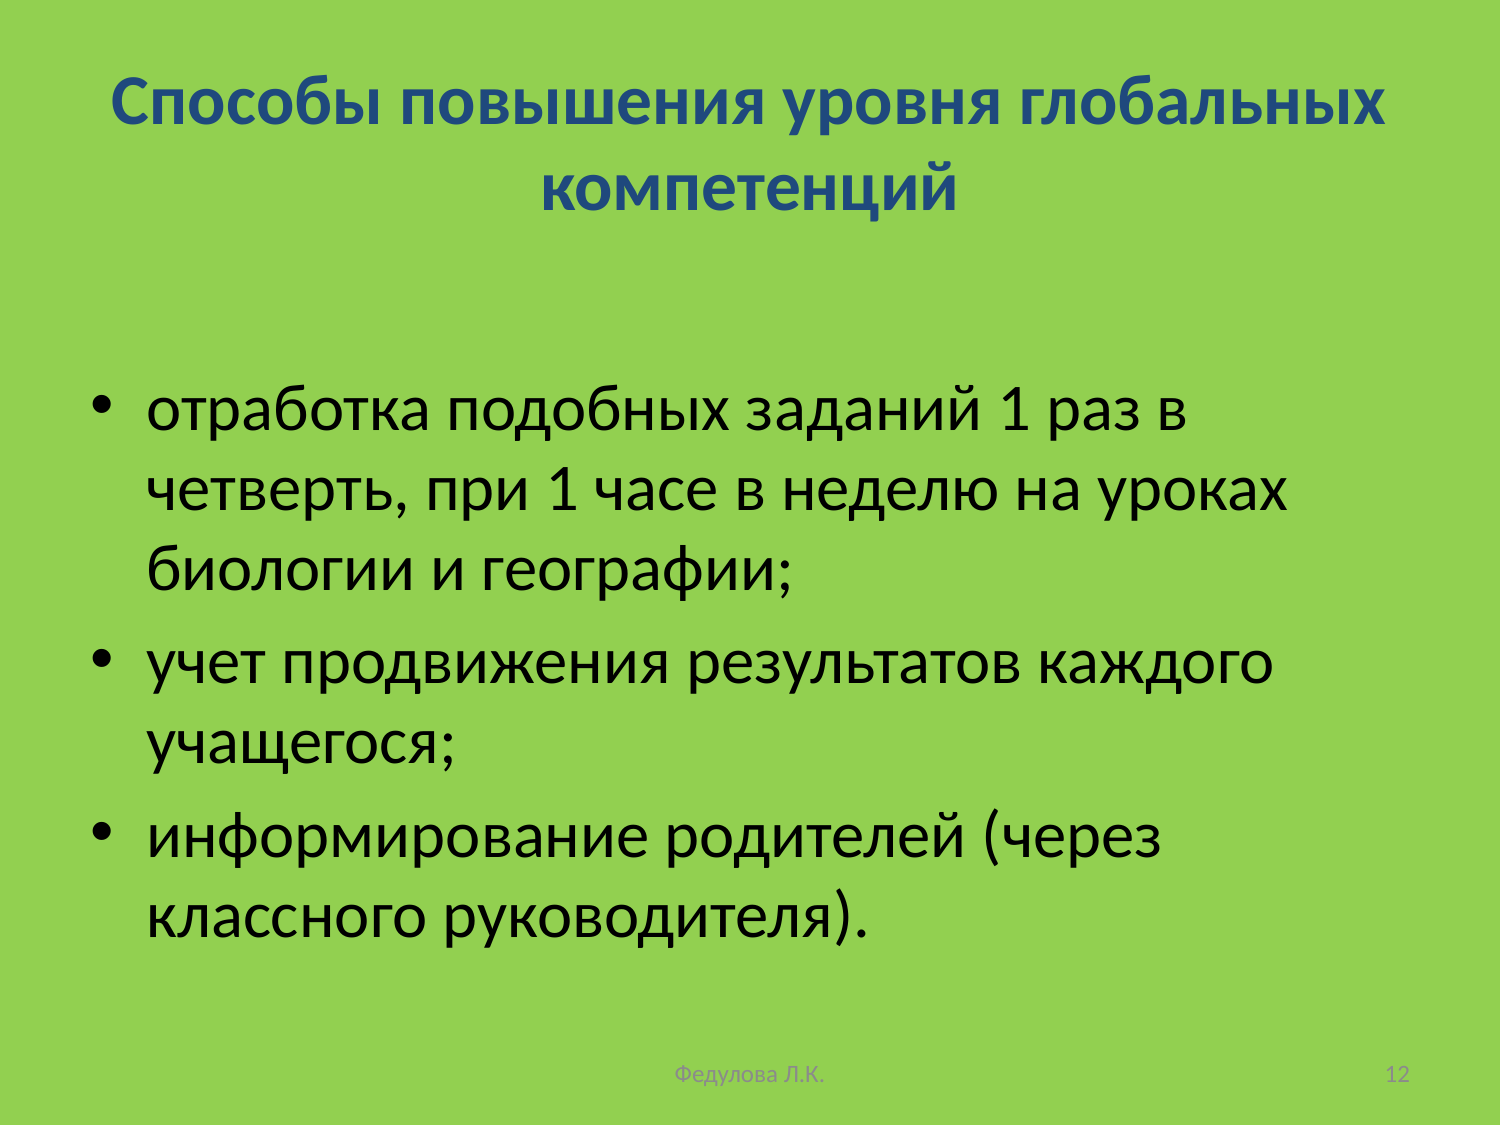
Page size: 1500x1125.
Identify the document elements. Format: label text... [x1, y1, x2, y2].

footer Федулова Л.К. [512, 1042, 988, 1103]
slide_number 12 [1074, 1042, 1425, 1103]
title Способы повышения уровня глобальных компетенций [75, 45, 1425, 233]
list отработка подобных заданий 1 раз в четверть, при 1 часе в неделю на уроках биологии и географии; учет продвижения результатов каждого учащегося; информирование родителей (через классного руководителя). [75, 262, 1425, 1005]
